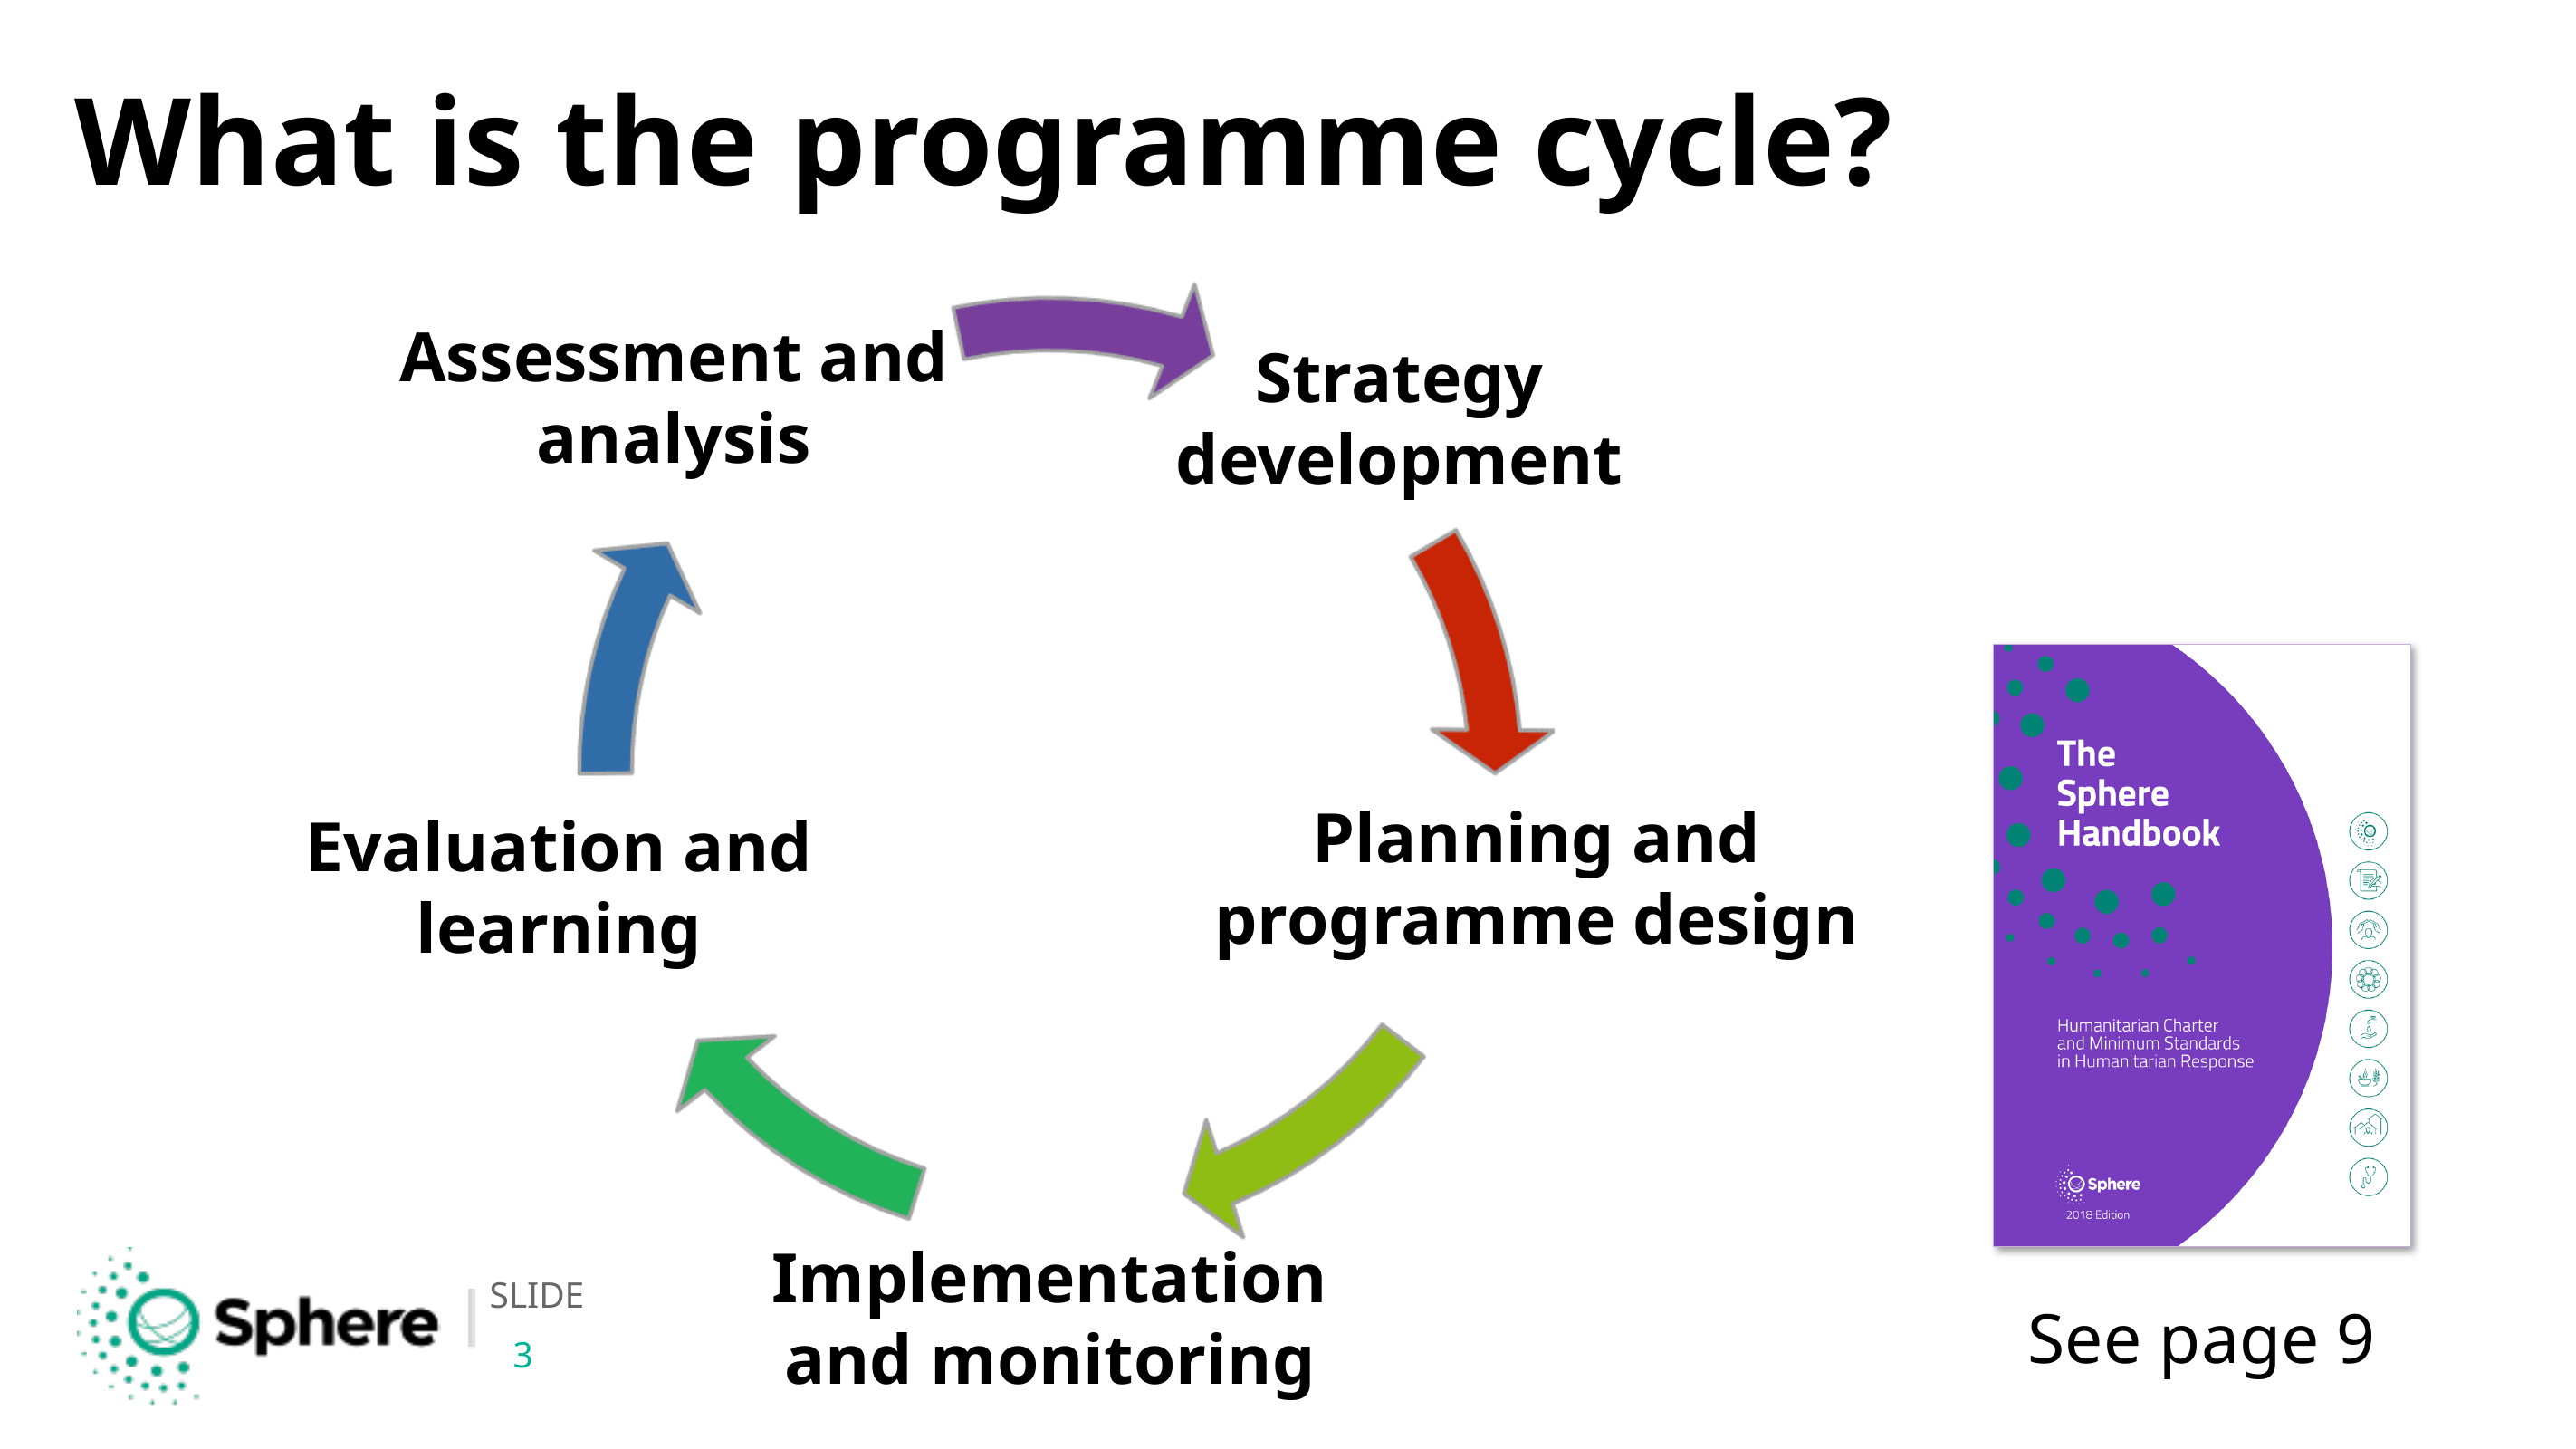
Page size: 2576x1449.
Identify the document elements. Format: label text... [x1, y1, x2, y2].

picture [1993, 643, 2411, 1247]
picture [77, 1247, 441, 1407]
title What is the programme cycle? [66, 56, 2140, 226]
text_box Planning and programme design [1559, 786, 1909, 965]
text_box Implementation and monitoring [760, 1262, 1341, 1406]
text_box See page 9 [2020, 1288, 2384, 1385]
slide_number 3 [504, 1325, 541, 1384]
picture [468, 1289, 479, 1349]
text_box Strategy development [1559, 326, 1703, 505]
text_box Assessment and analysis [370, 306, 567, 485]
text_box Evaluation and learning [255, 796, 567, 974]
picture [572, 278, 1555, 1254]
